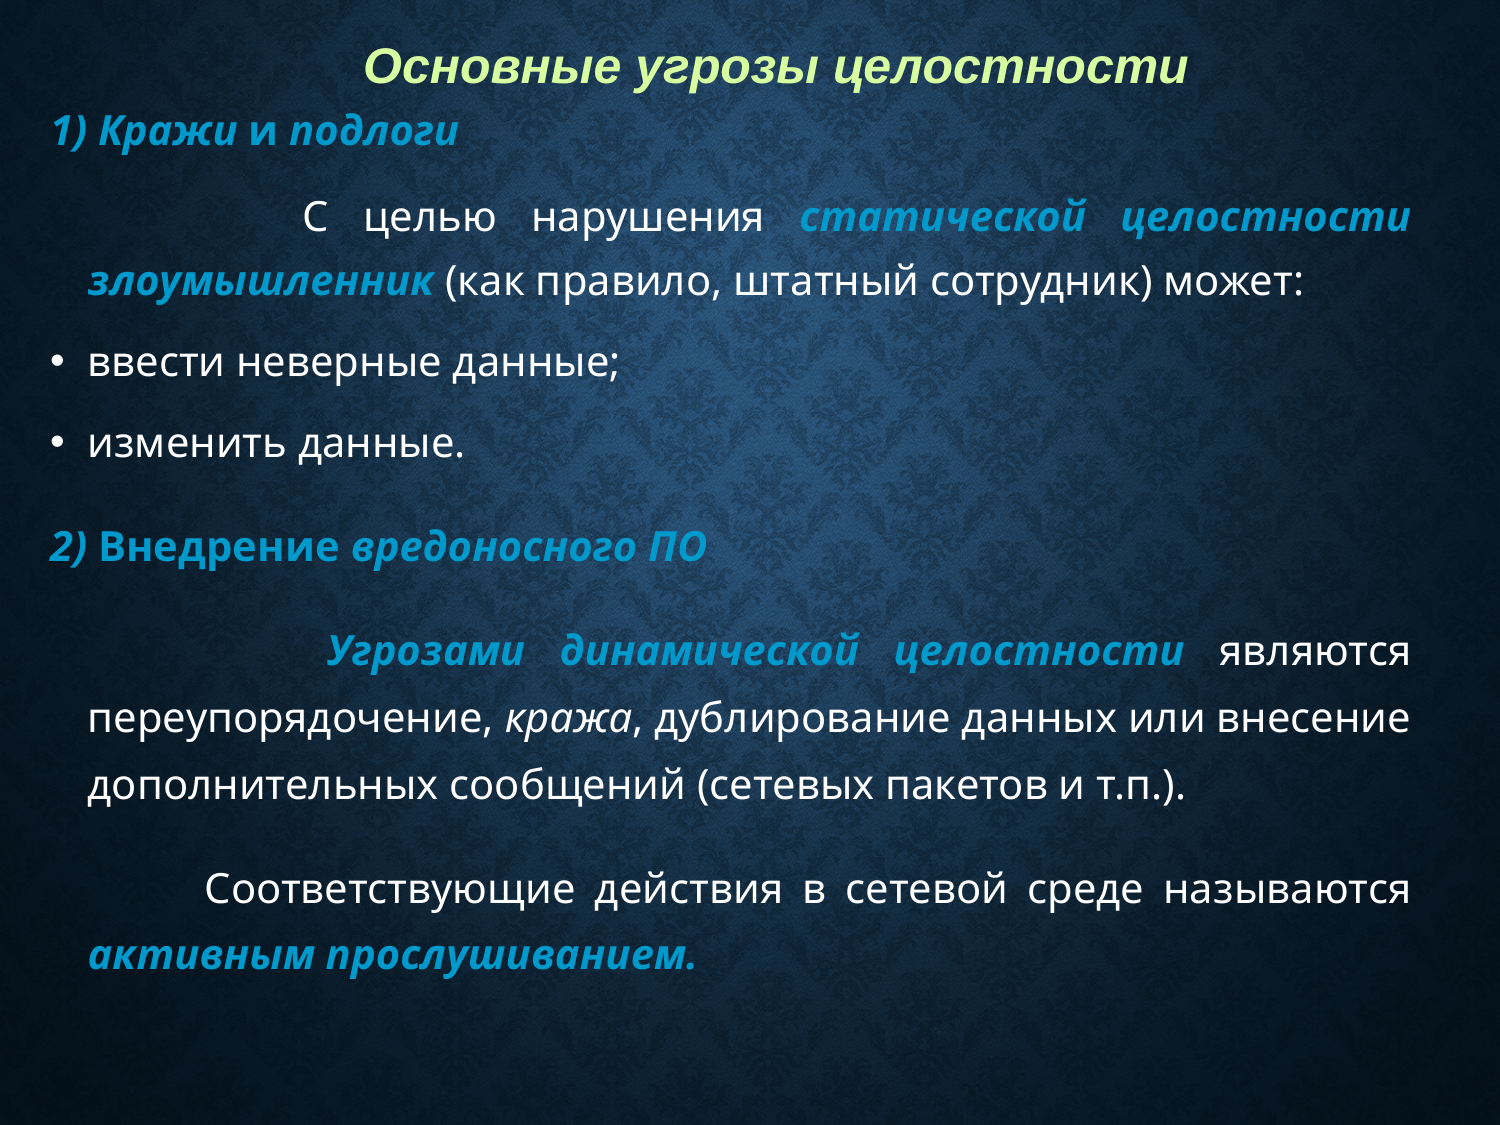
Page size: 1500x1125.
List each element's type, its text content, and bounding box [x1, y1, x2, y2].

text_box Основные угрозы целостности [348, 19, 1223, 102]
list 1) Кражи и подлоги С целью нарушения статической целостности злоумышленник (как правило, штатный сотрудник) может: ввести неверные данные; изменить данные. 2) Внедрение вредоносного ПО Угрозами динамической целостности являются переупорядочение, кража, дублирование данных или внесение дополнительных сообщений (сетевых пакетов и т.п.). Соответствующие действия в сетевой среде называются активным прослушиванием. [35, 82, 1427, 1043]
